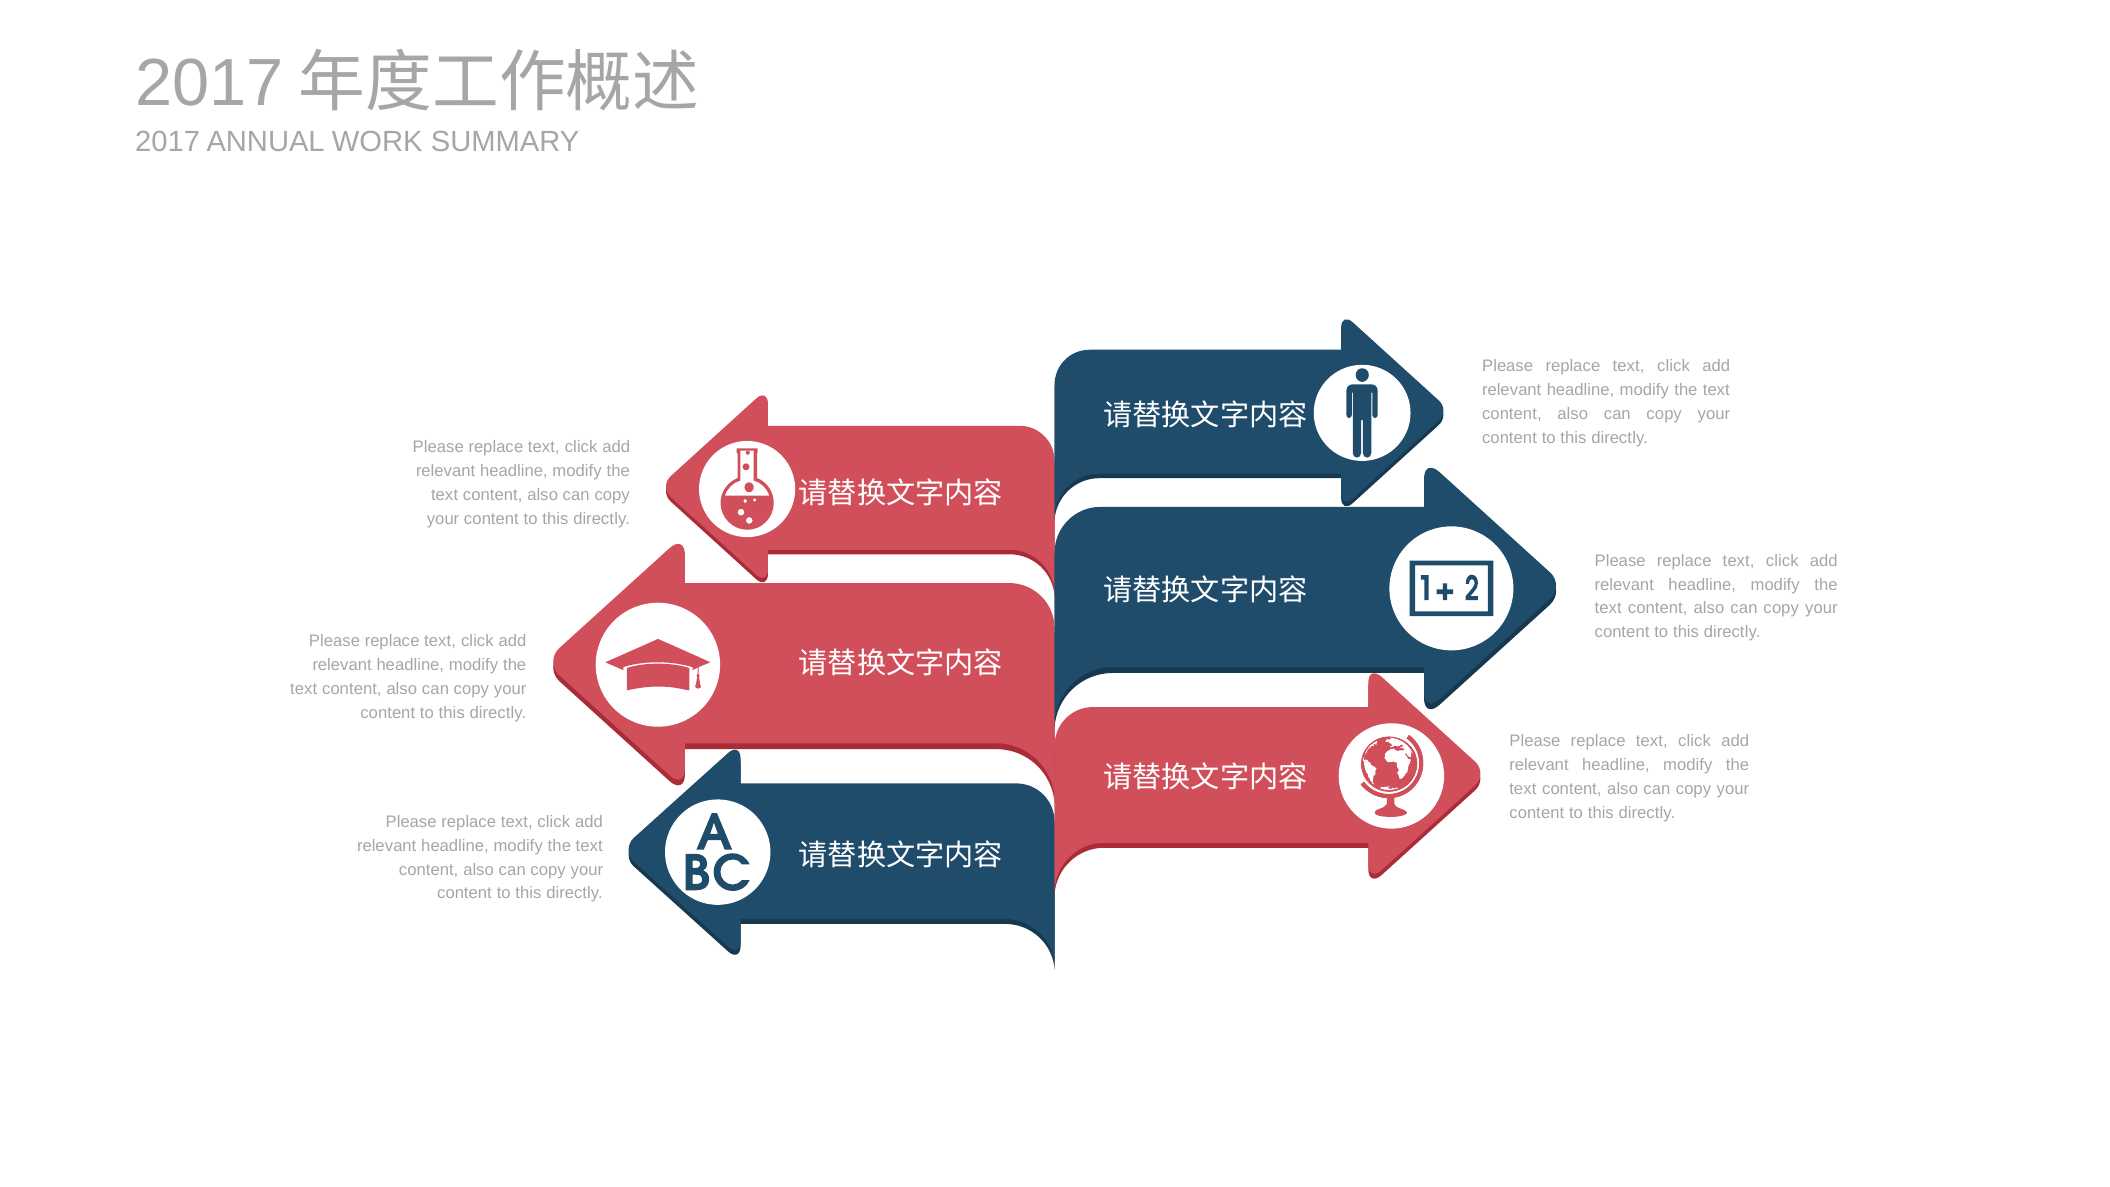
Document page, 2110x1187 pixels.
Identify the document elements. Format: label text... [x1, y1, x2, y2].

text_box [699, 440, 796, 538]
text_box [551, 540, 1054, 804]
text_box Please replace text, click add relevant headline, modify the text content, also can copy your content to this directly. [261, 615, 548, 733]
text_box 2017 ANNUAL WORK SUMMARY [135, 122, 596, 158]
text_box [1313, 364, 1411, 461]
text_box Please replace text, click add relevant headline, modify the text content, also can copy your content to this directly. [373, 421, 652, 539]
text_box Please replace text, click add relevant headline, modify the text content, also can copy your content to this directly. [1461, 340, 1752, 458]
text_box Please replace text, click add relevant headline, modify the text content, also can copy your content to this directly. [319, 796, 625, 913]
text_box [1389, 526, 1514, 651]
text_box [664, 799, 771, 905]
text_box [1054, 728, 1483, 894]
text_box Please replace text, click add relevant headline, modify the text content, also can copy your content to this directly. [1573, 535, 1859, 652]
text_box Please replace text, click add relevant headline, modify the text content, also can copy your content to this directly. [1488, 715, 1771, 833]
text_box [626, 804, 1055, 970]
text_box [664, 392, 1054, 540]
text_box 2017年度工作概述 [135, 38, 783, 119]
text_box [1338, 723, 1445, 829]
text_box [1054, 464, 1559, 728]
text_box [595, 602, 721, 727]
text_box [1054, 316, 1446, 464]
